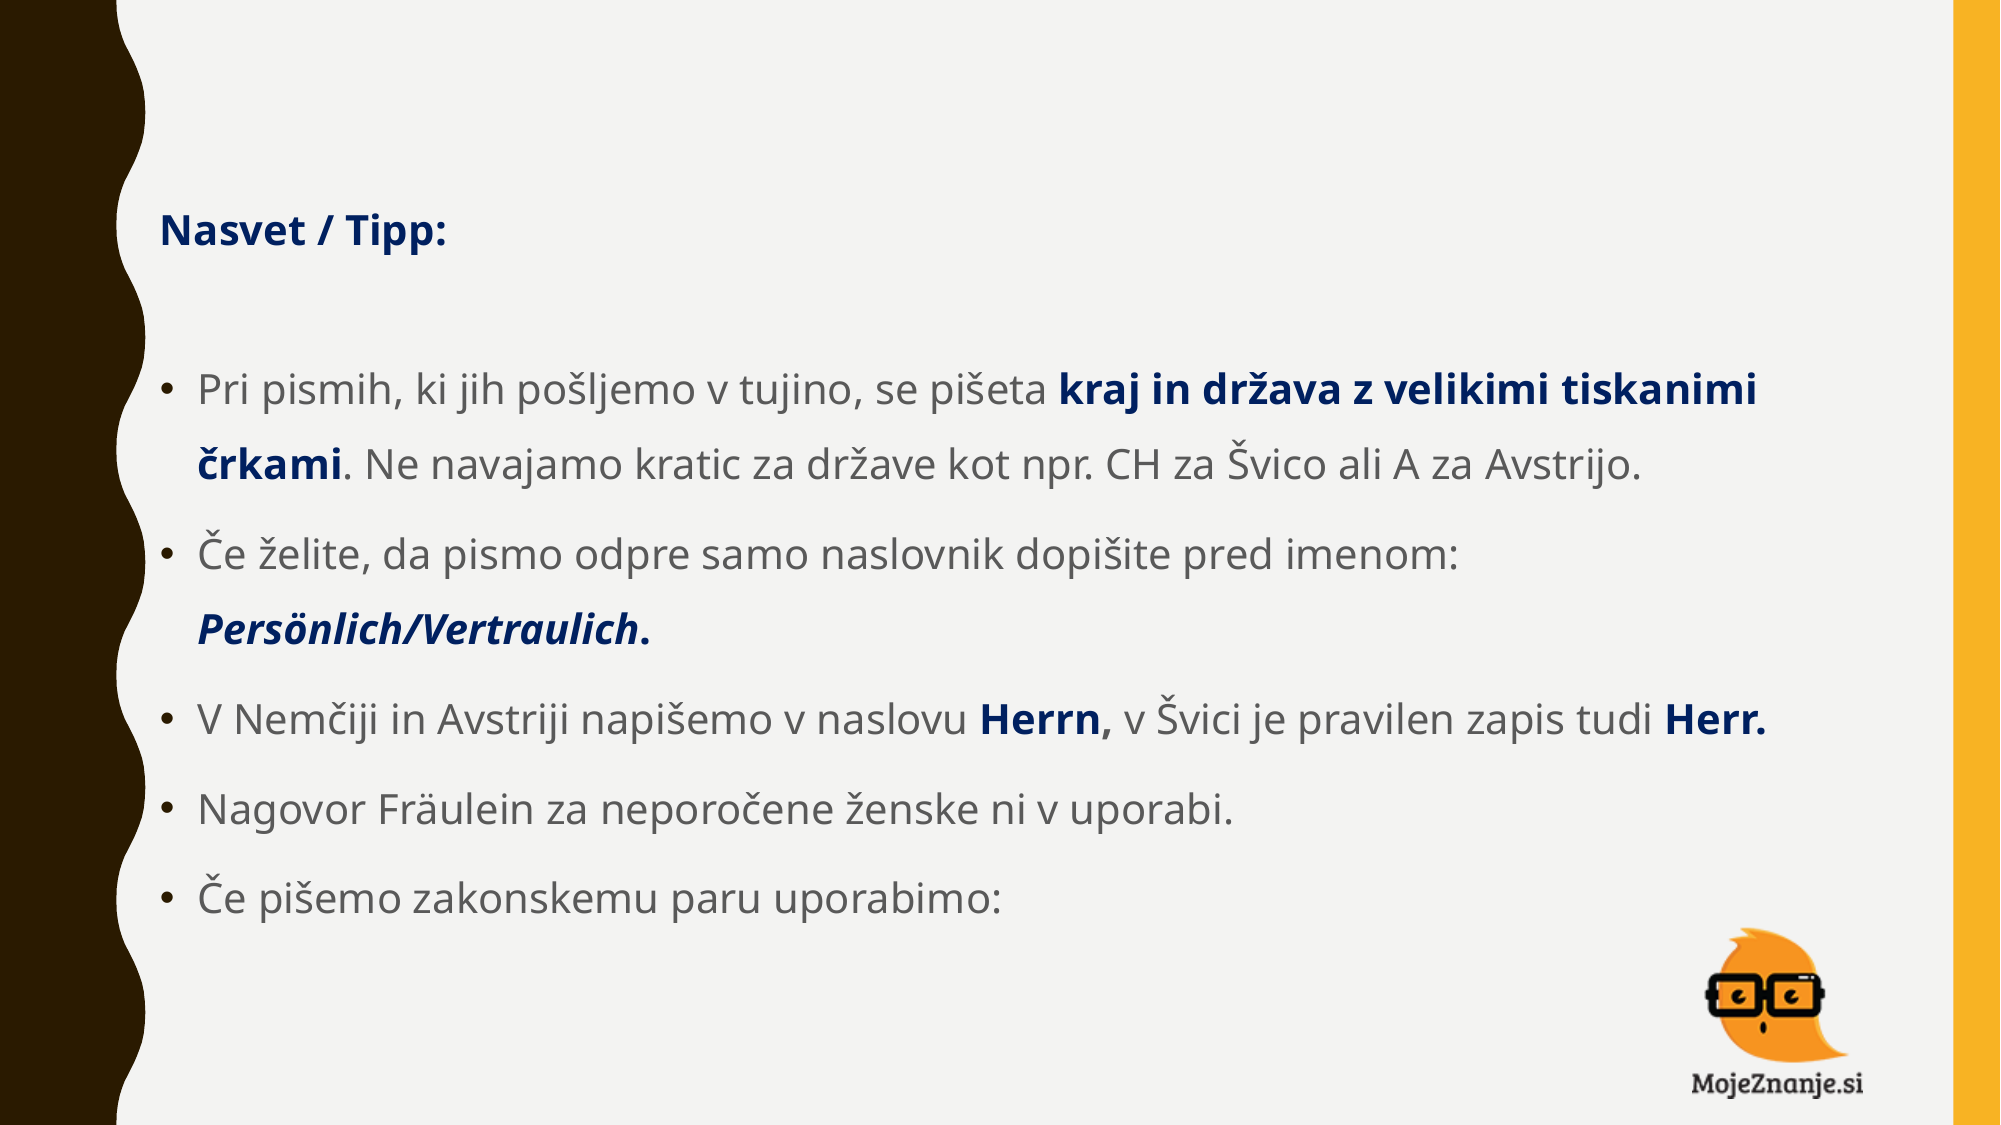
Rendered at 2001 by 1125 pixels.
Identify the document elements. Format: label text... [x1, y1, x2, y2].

picture [1692, 926, 1863, 1099]
list Nasvet / Tipp: Pri pismih, ki jih pošljemo v tujino, se pišeta kraj in država z velikimi tiskanimi črkami. Ne navajamo kratic za države kot npr. CH za Švico ali A za Avstrijo. Če želite, da pismo odpre samo naslovnik dopišite pred imenom: Persönlich/Vertraulich. V Nemčiji in Avstriji napišemo v naslovu Herrn, v Švici je pravilen zapis tudi Herr. Nagovor Fräulein za neporočene ženske ni v uporabi. Če pišemo zakonskemu paru uporabimo: [144, 57, 1815, 969]
